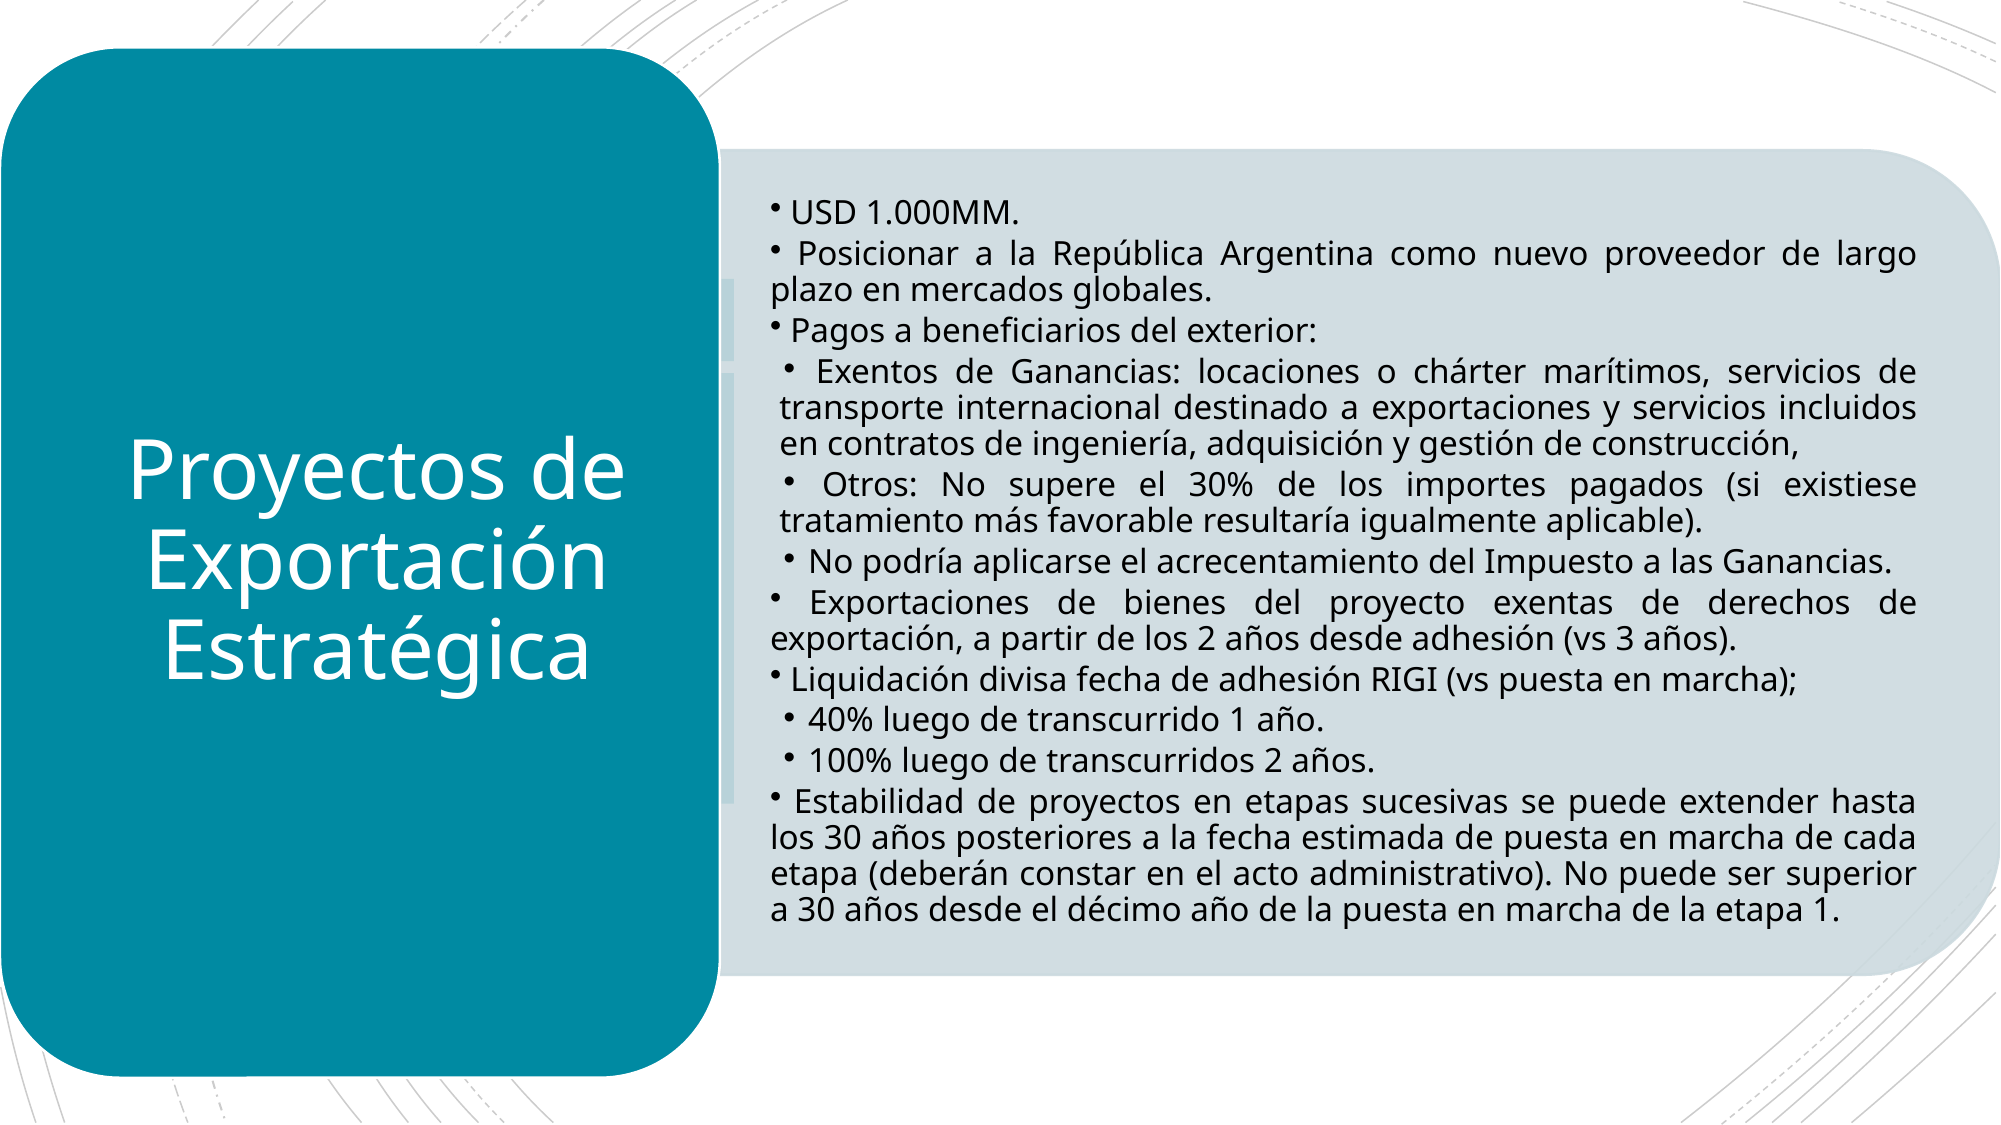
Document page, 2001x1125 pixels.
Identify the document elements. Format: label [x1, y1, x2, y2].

text_box [0, 46, 2000, 1079]
